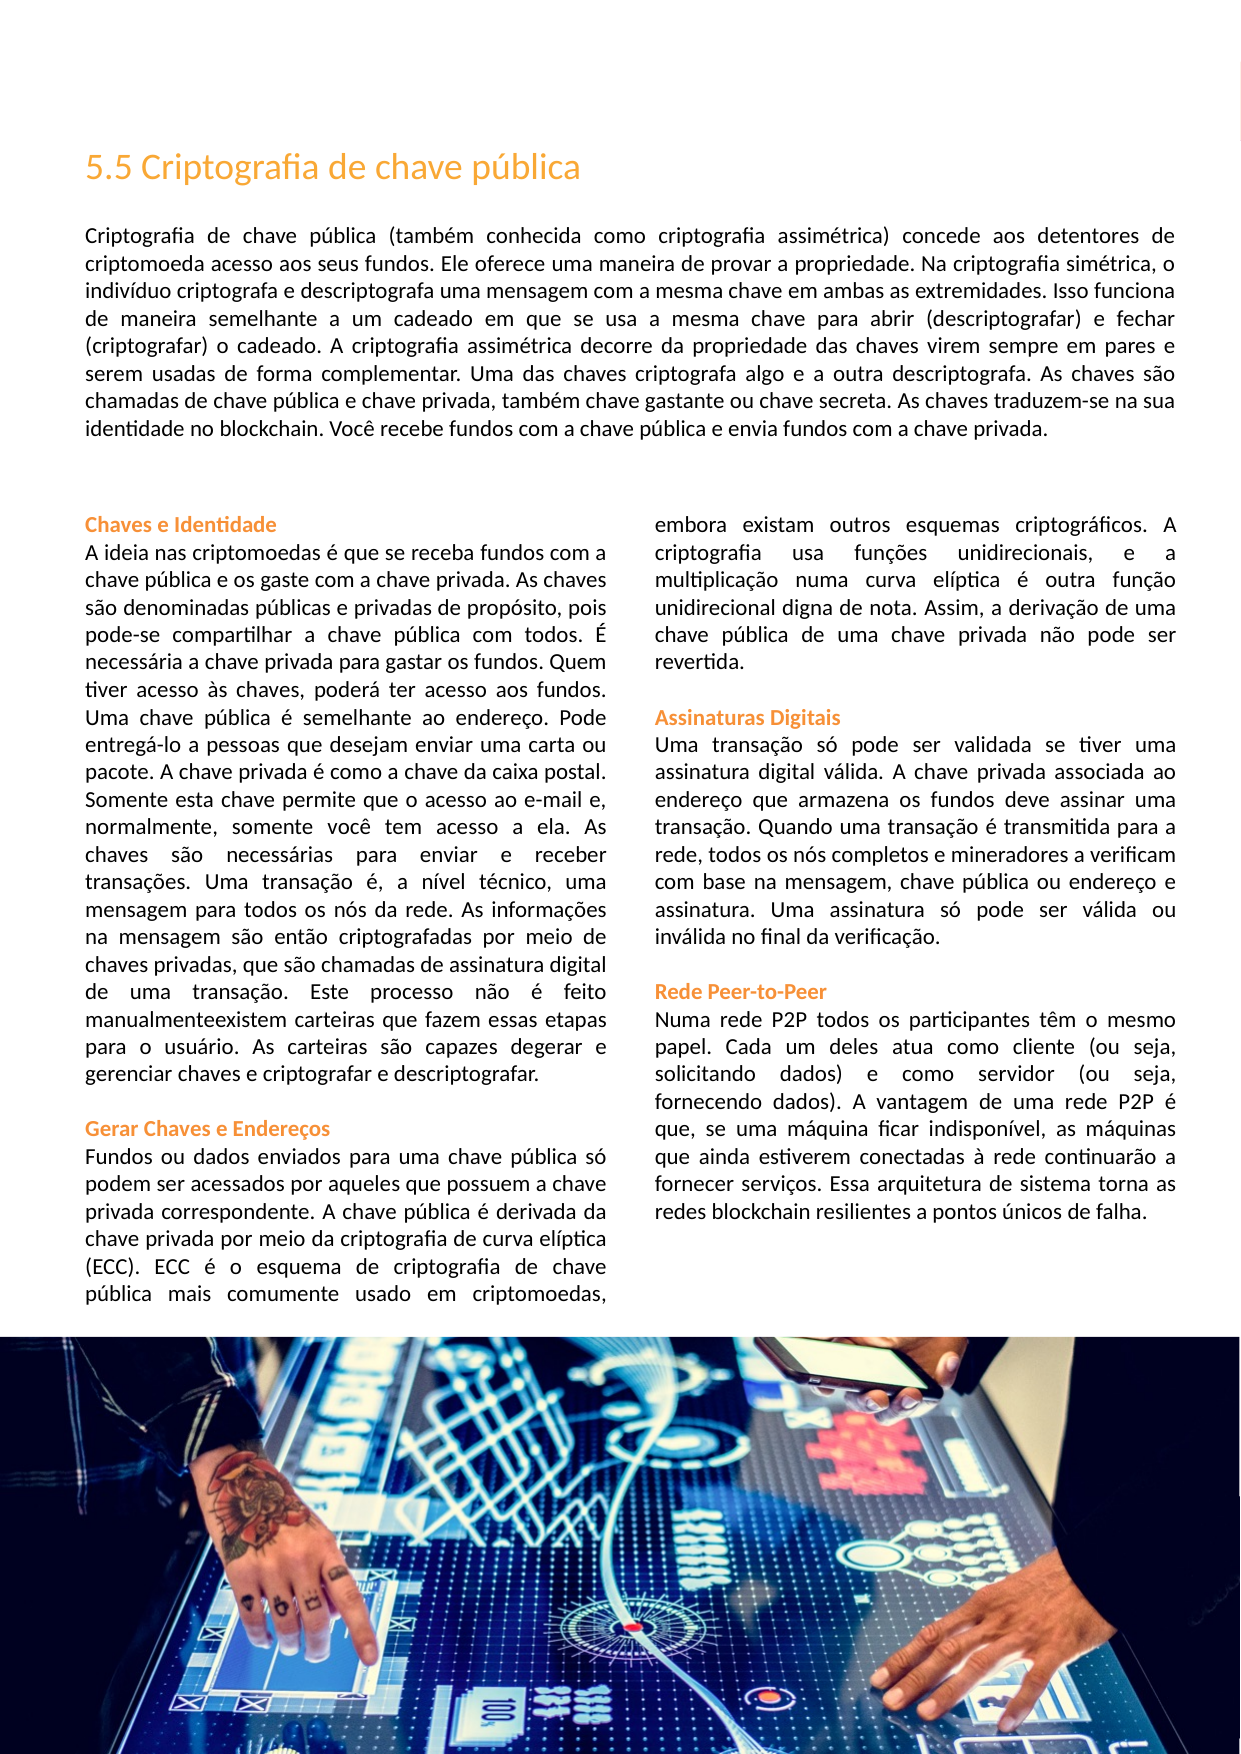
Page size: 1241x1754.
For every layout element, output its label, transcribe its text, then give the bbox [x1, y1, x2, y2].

text_box 5.5 Criptografia de chave pública [70, 134, 749, 213]
text_box Criptografia de chave pública (também conhecida como criptografia assimétrica) concede aos detentores de criptomoeda acesso aos seus fundos. Ele oferece uma maneira de provar a propriedade. Na criptografia simétrica, o indivíduo criptografa e descriptografa uma mensagem com a mesma chave em ambas as extremidades. Isso funciona de maneira semelhante a um cadeado em que se usa a mesma chave para abrir (descriptografar) e fechar (criptografar) o cadeado. A criptografia assimétrica decorre da propriedade das chaves virem sempre em pares e serem usadas de forma complementar. Uma das chaves criptografa algo e a outra descriptografa. As chaves são chamadas de chave pública e chave privada, também chave gastante ou chave secreta. As chaves traduzem-se na sua identidade no blockchain. Você recebe fundos com a chave pública e envia fundos com a chave privada. [70, 213, 1192, 257]
text_box [992, 0, 1241, 462]
picture [0, 1336, 1241, 1754]
text_box Chaves e Identidade A ideia nas criptomoedas é que se receba fundos com a chave pública e os gaste com a chave privada. As chaves são denominadas públicas e privadas de propósito, pois pode-se compartilhar a chave pública com todos. É necessária a chave privada para gastar os fundos. Quem tiver acesso às chaves, poderá ter acesso aos fundos. Uma chave pública é semelhante ao endereço. Pode entregá-lo a pessoas que desejam enviar uma carta ou pacote. A chave privada é como a chave da caixa postal. Somente esta chave permite que o acesso ao e-mail e, normalmente, somente você tem acesso a ela. As chaves são necessárias para enviar e receber transações. Uma transação é, a nível técnico, uma mensagem para todos os nós da rede. As informações na mensagem são então criptografadas por meio de chaves privadas, que são chamadas de assinatura digital de uma transação. Este processo não é feito manualmenteexistem carteiras que fazem essas etapas para o usuário. As carteiras são capazes degerar e gerenciar chaves e criptografar e descriptografar. Gerar Chaves e Endereços Fundos ou dados enviados para uma chave pública só podem ser acessados por aqueles que possuem a chave privada correspondente. A chave pública é derivada da chave privada por meio da criptografia de curva elíptica (ECC). ECC é o esquema de criptografia de chave pública mais comumente usado em criptomoedas, embora existam outros esquemas criptográficos. A criptografia usa funções unidirecionais, e a multiplicação numa curva elíptica é outra função unidirecional digna de nota. Assim, a derivação de uma chave pública de uma chave privada não pode ser revertida. Assinaturas Digitais Uma transação só pode ser validada se tiver uma assinatura digital válida. A chave privada associada ao endereço que armazena os fundos deve assinar uma transação. Quando uma transação é transmitida para a rede, todos os nós completos e mineradores a verificam com base na mensagem, chave pública ou endereço e assinatura. Uma assinatura só pode ser válida ou inválida no final da verificação. Rede Peer-to-Peer Numa rede P2P todos os participantes têm o mesmo papel. Cada um deles atua como cliente (ou seja, solicitando dados) e como servidor (ou seja, fornecendo dados). A vantagem de uma rede P2P é que, se uma máquina ficar indisponível, as máquinas que ainda estiverem conectadas à rede continuarão a fornecer serviços. Essa arquitetura de sistema torna as redes blockchain resilientes a pontos únicos de falha. [70, 502, 1192, 1315]
